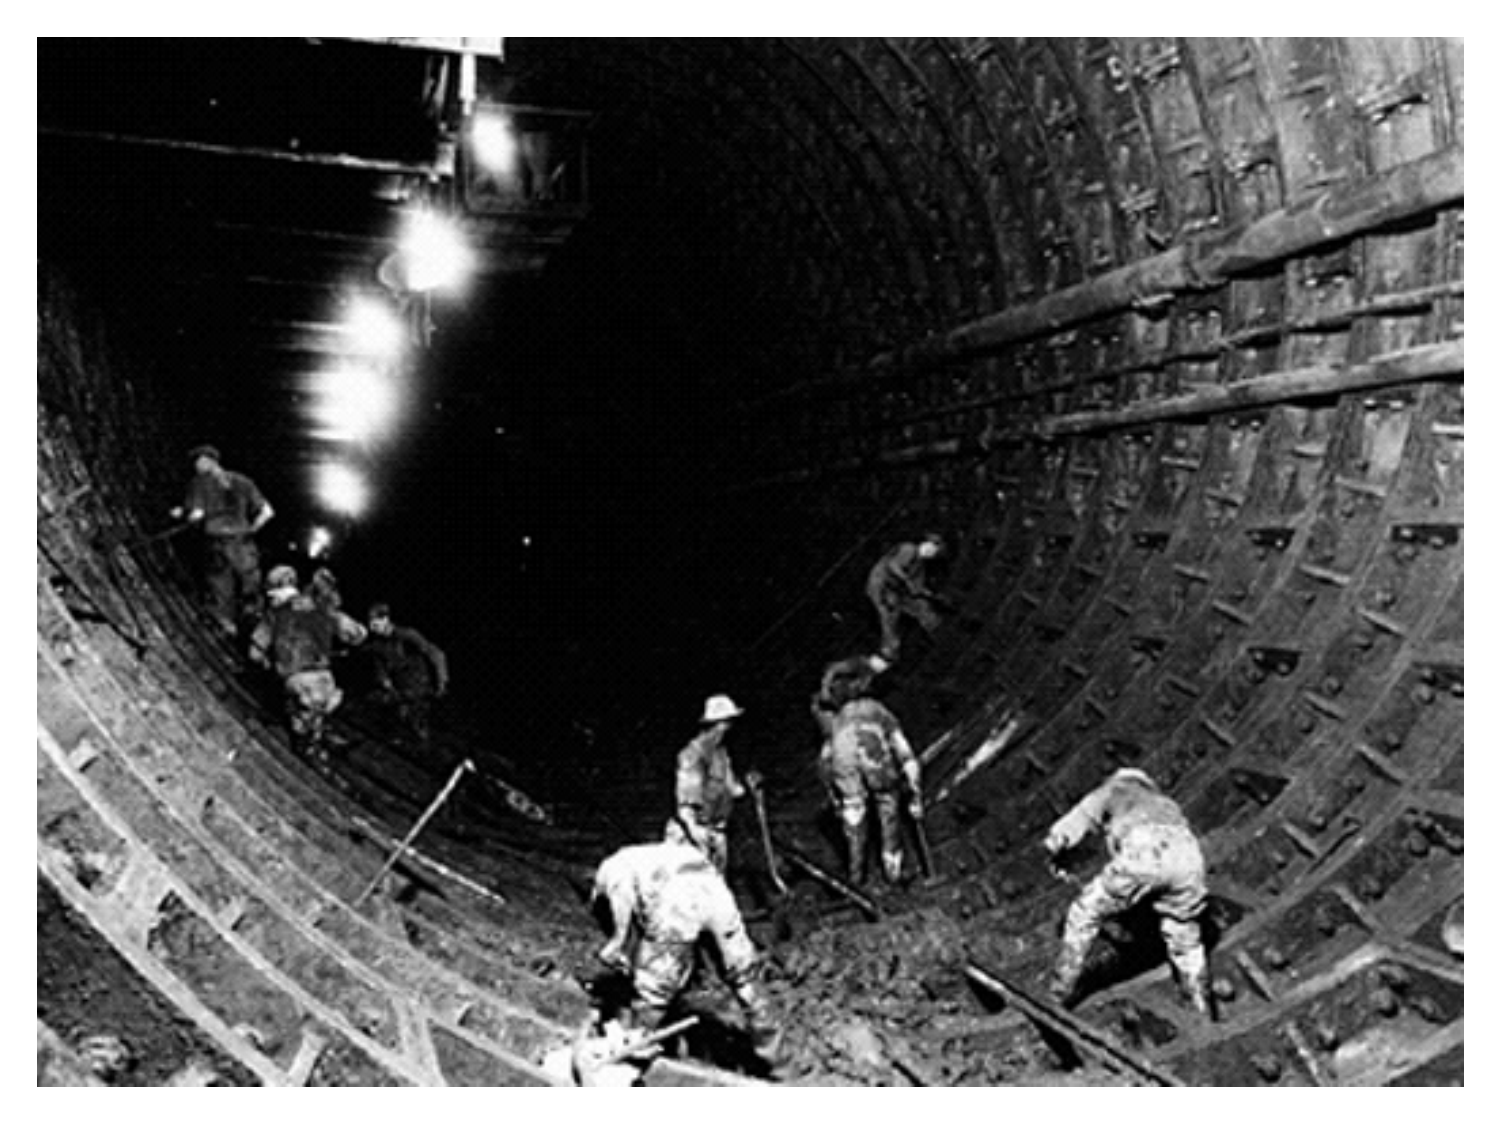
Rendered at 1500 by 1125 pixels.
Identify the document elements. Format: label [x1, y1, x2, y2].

picture [37, 37, 1464, 1087]
